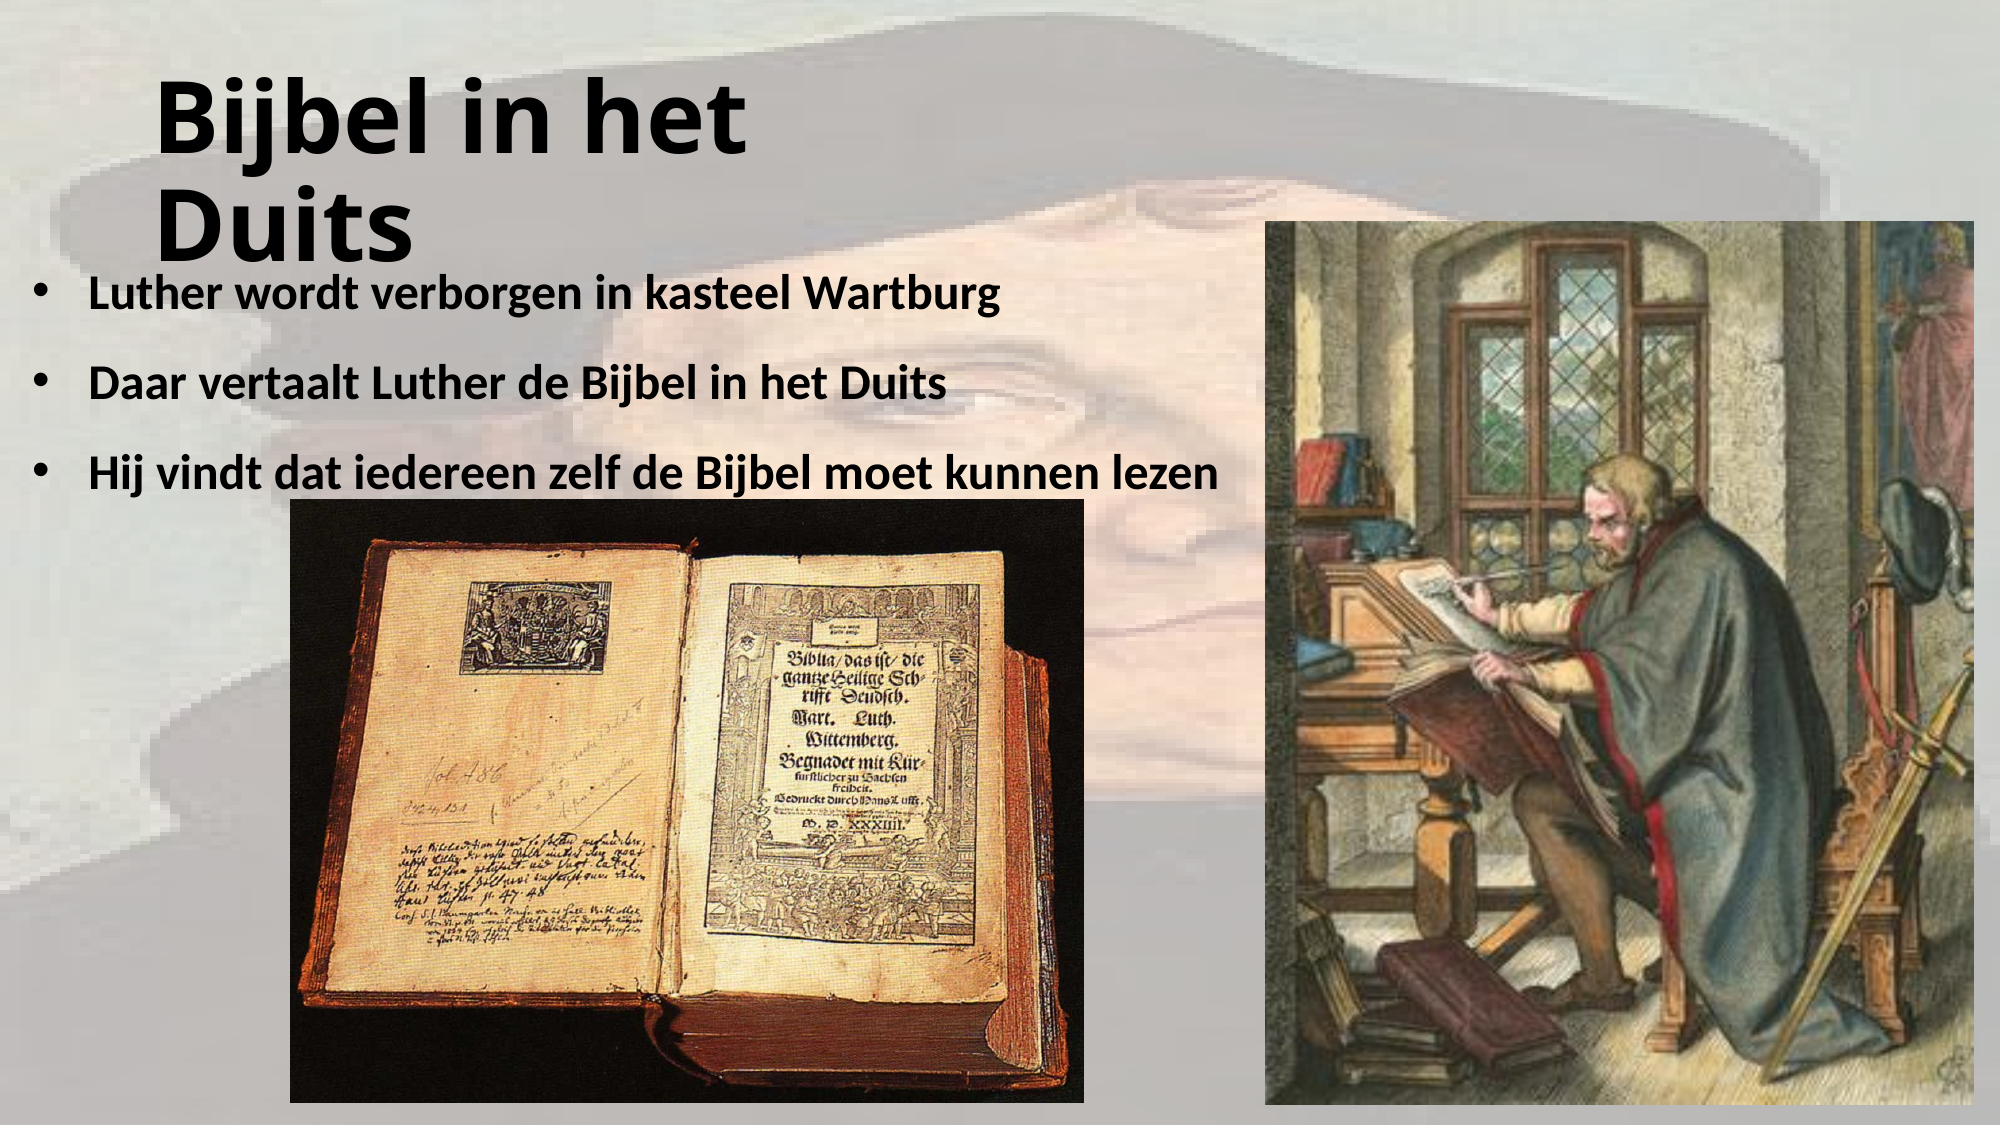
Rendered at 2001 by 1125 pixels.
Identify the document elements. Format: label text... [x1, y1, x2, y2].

text_box Bijbel in het Duits [137, 59, 902, 221]
text_box Luther wordt verborgen in kasteel Wartburg Daar vertaalt Luther de Bijbel in het Duits Hij vindt dat iedereen zelf de Bijbel moet kunnen lezen [17, 221, 1362, 687]
picture [290, 499, 1084, 1103]
picture [1265, 221, 1974, 1105]
